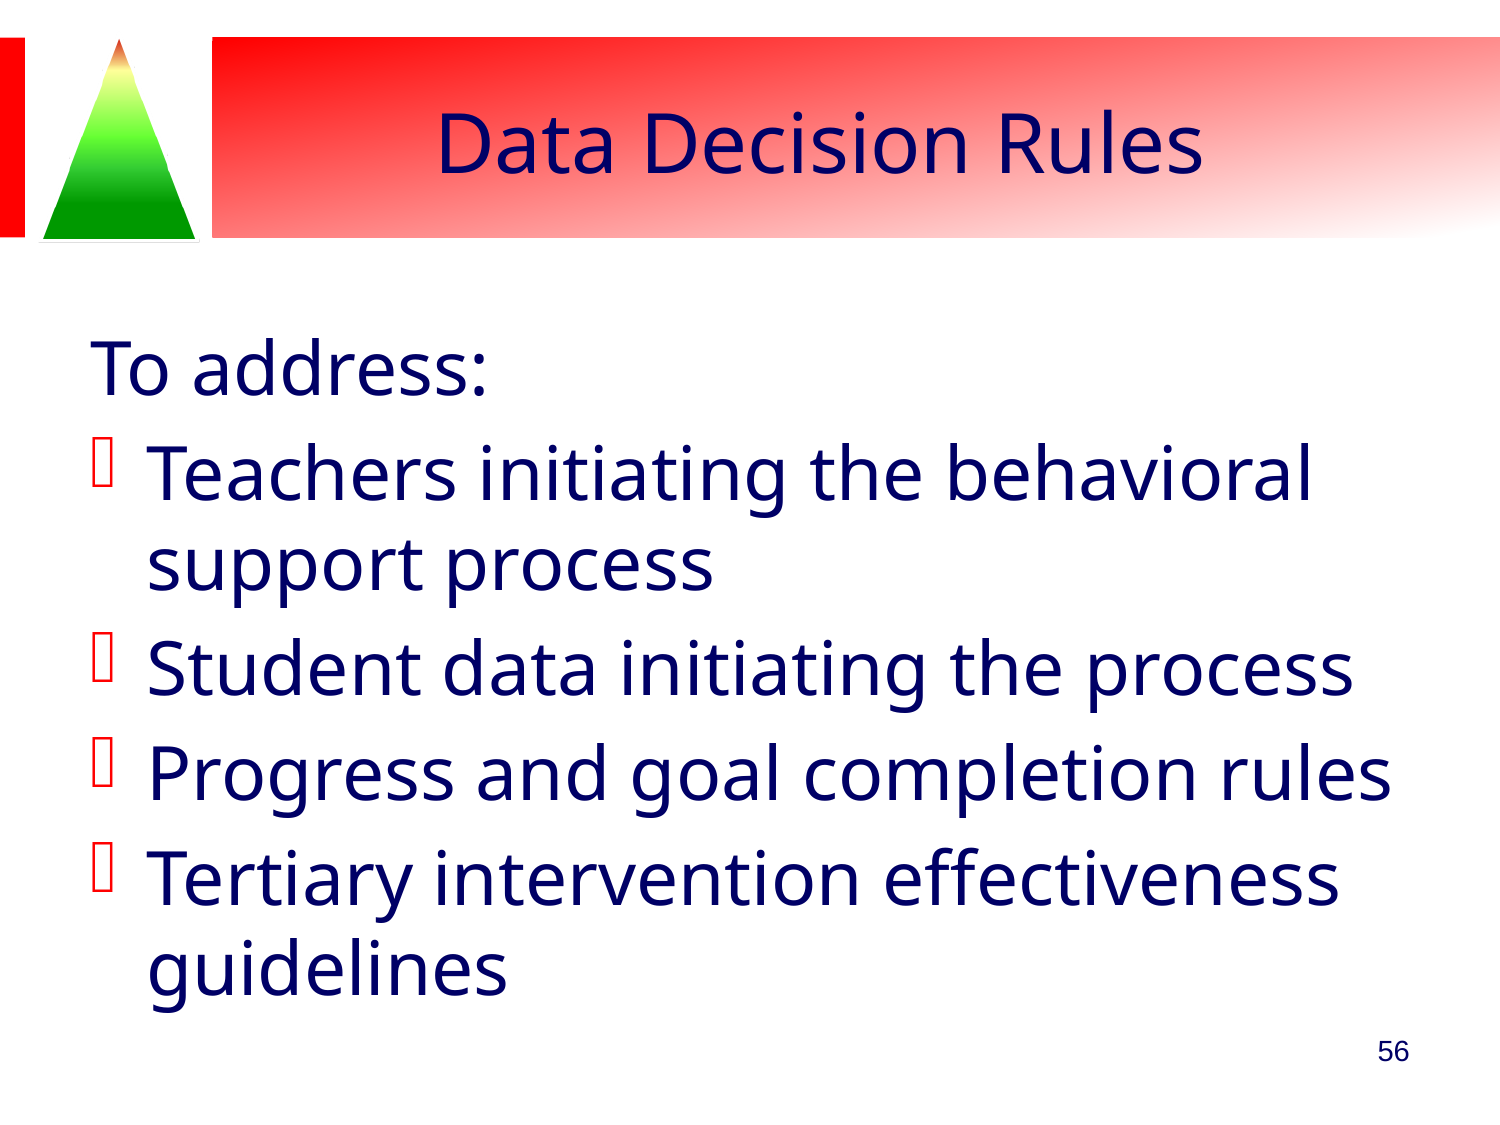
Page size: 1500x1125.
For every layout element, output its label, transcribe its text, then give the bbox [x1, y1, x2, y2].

slide_number 56 [1074, 1024, 1426, 1103]
picture [37, 30, 200, 243]
title Data Decision Rules [237, 37, 1426, 243]
list To address: Teachers initiating the behavioral support process Student data initiating the process Progress and goal completion rules Tertiary intervention effectiveness guidelines [74, 312, 1426, 1006]
